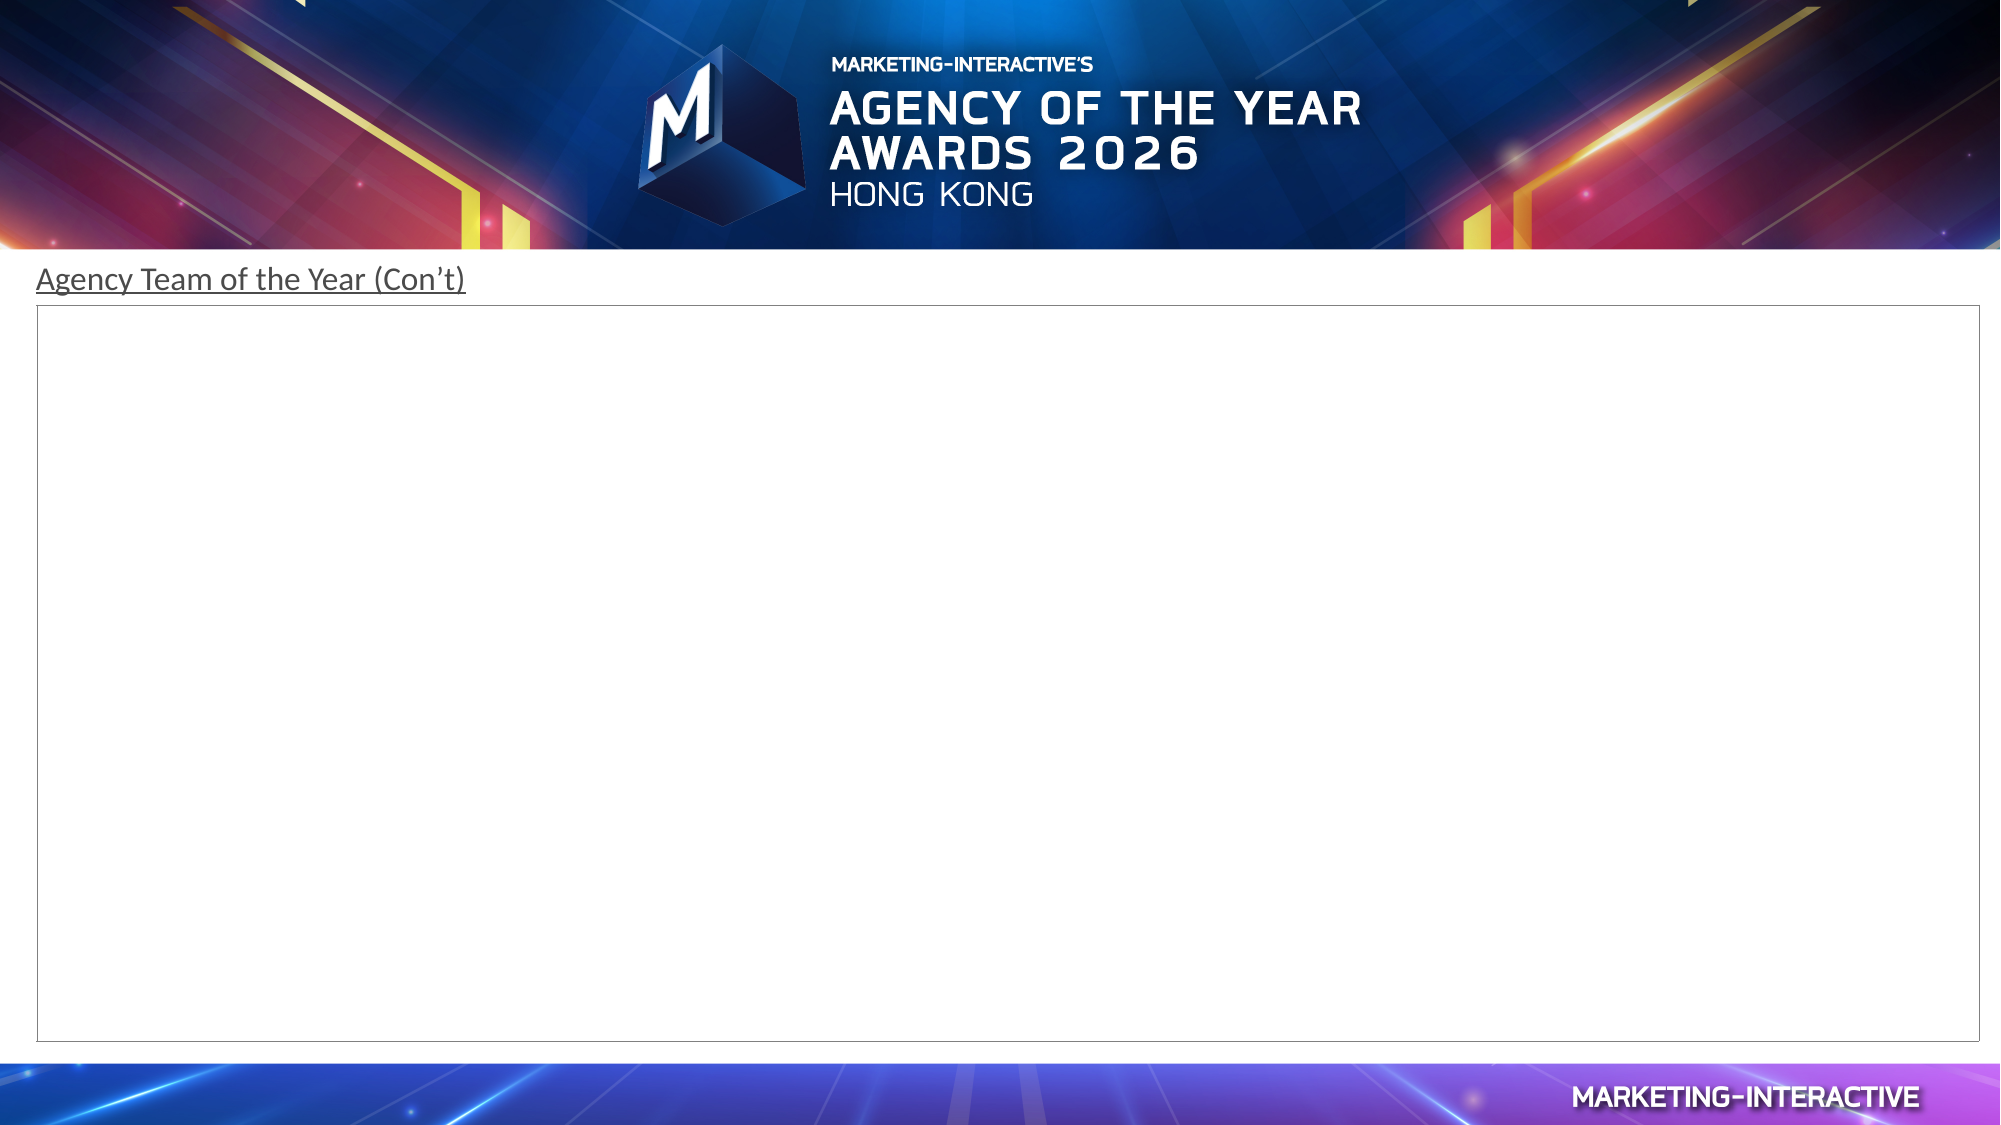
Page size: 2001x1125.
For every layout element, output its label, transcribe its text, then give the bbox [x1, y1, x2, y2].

table_header [38, 306, 1979, 1041]
text_box Agency Team of the Year (Con’t) [21, 249, 931, 304]
picture [0, 0, 2000, 1125]
